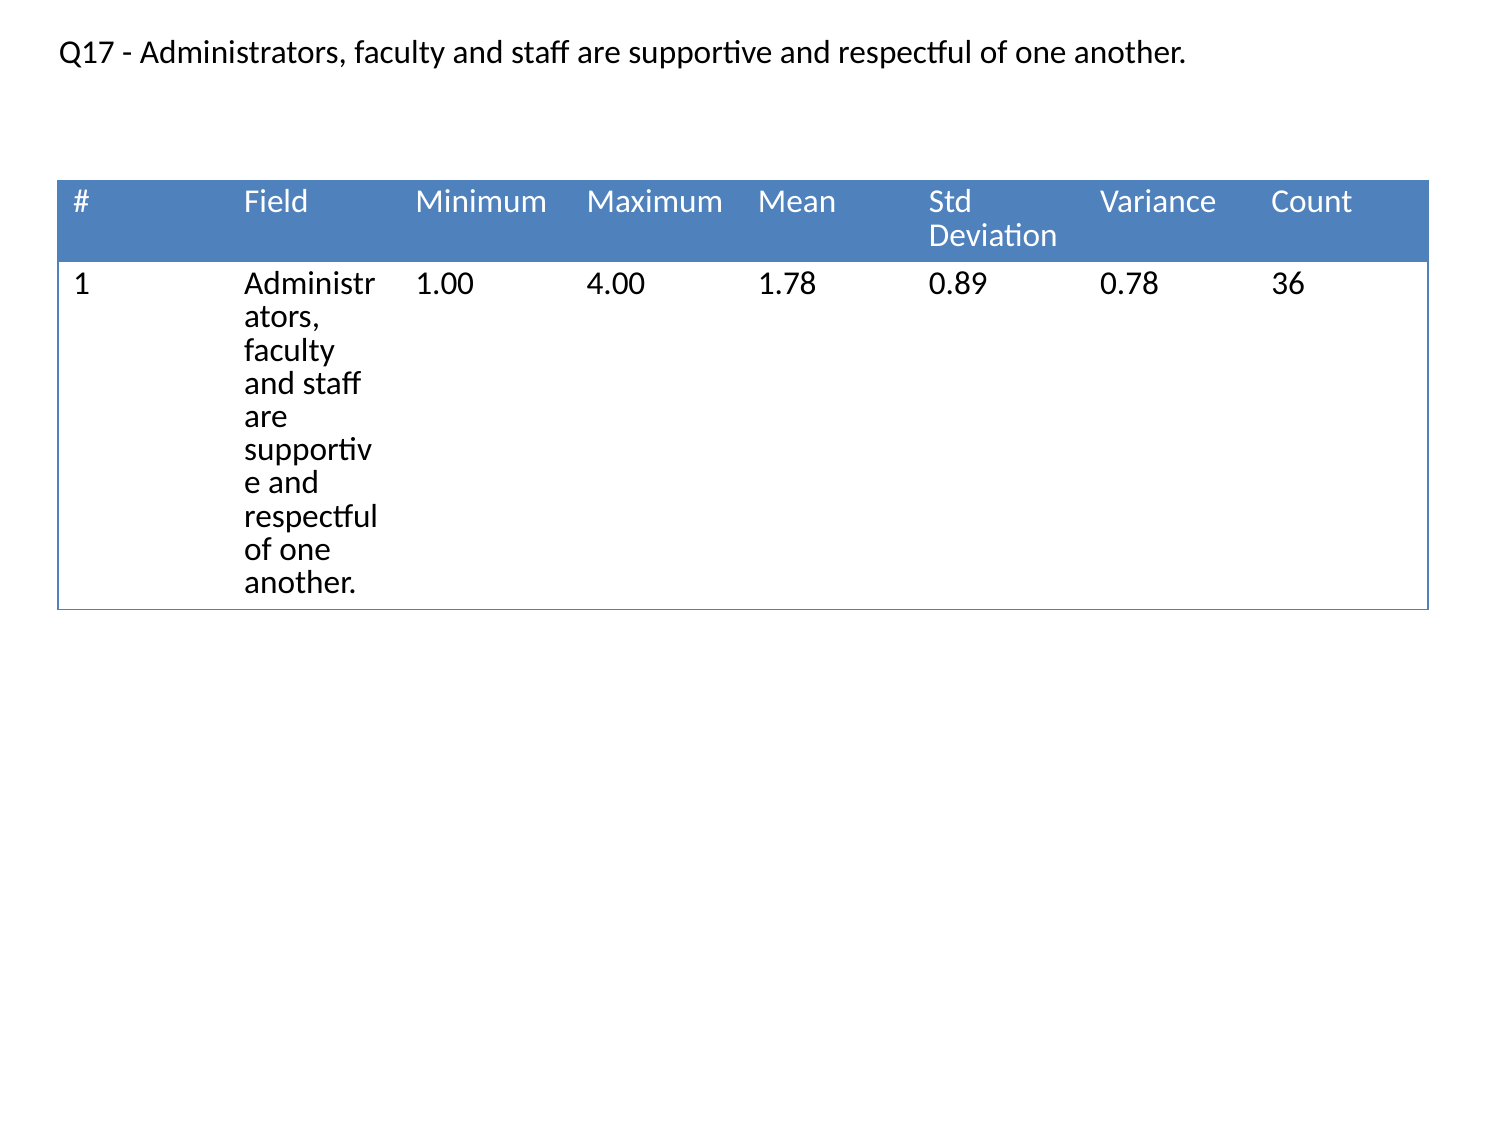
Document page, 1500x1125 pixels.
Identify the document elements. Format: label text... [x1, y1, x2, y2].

table_cell 1.78 [743, 262, 914, 609]
table_header Count [1256, 181, 1427, 262]
table_cell 4.00 [572, 262, 743, 609]
table_cell 0.89 [914, 262, 1085, 609]
table_header Std Deviation [914, 181, 1085, 262]
table_cell 0.78 [1085, 262, 1256, 609]
table_cell Administrators, faculty and staff are supportive and respectful of one another. [229, 262, 400, 609]
table_header Maximum [572, 181, 743, 262]
table_header Field [229, 181, 400, 262]
text_box Q17 - Administrators, faculty and staff are supportive and respectful of one another. [44, 22, 1395, 84]
table_cell 36 [1256, 262, 1427, 609]
table_header Minimum [400, 181, 572, 262]
table_header Variance [1085, 181, 1256, 262]
table_cell 1 [59, 262, 229, 609]
table_header # [59, 181, 229, 262]
table_cell 1.00 [400, 262, 572, 609]
table_header Mean [743, 181, 914, 262]
